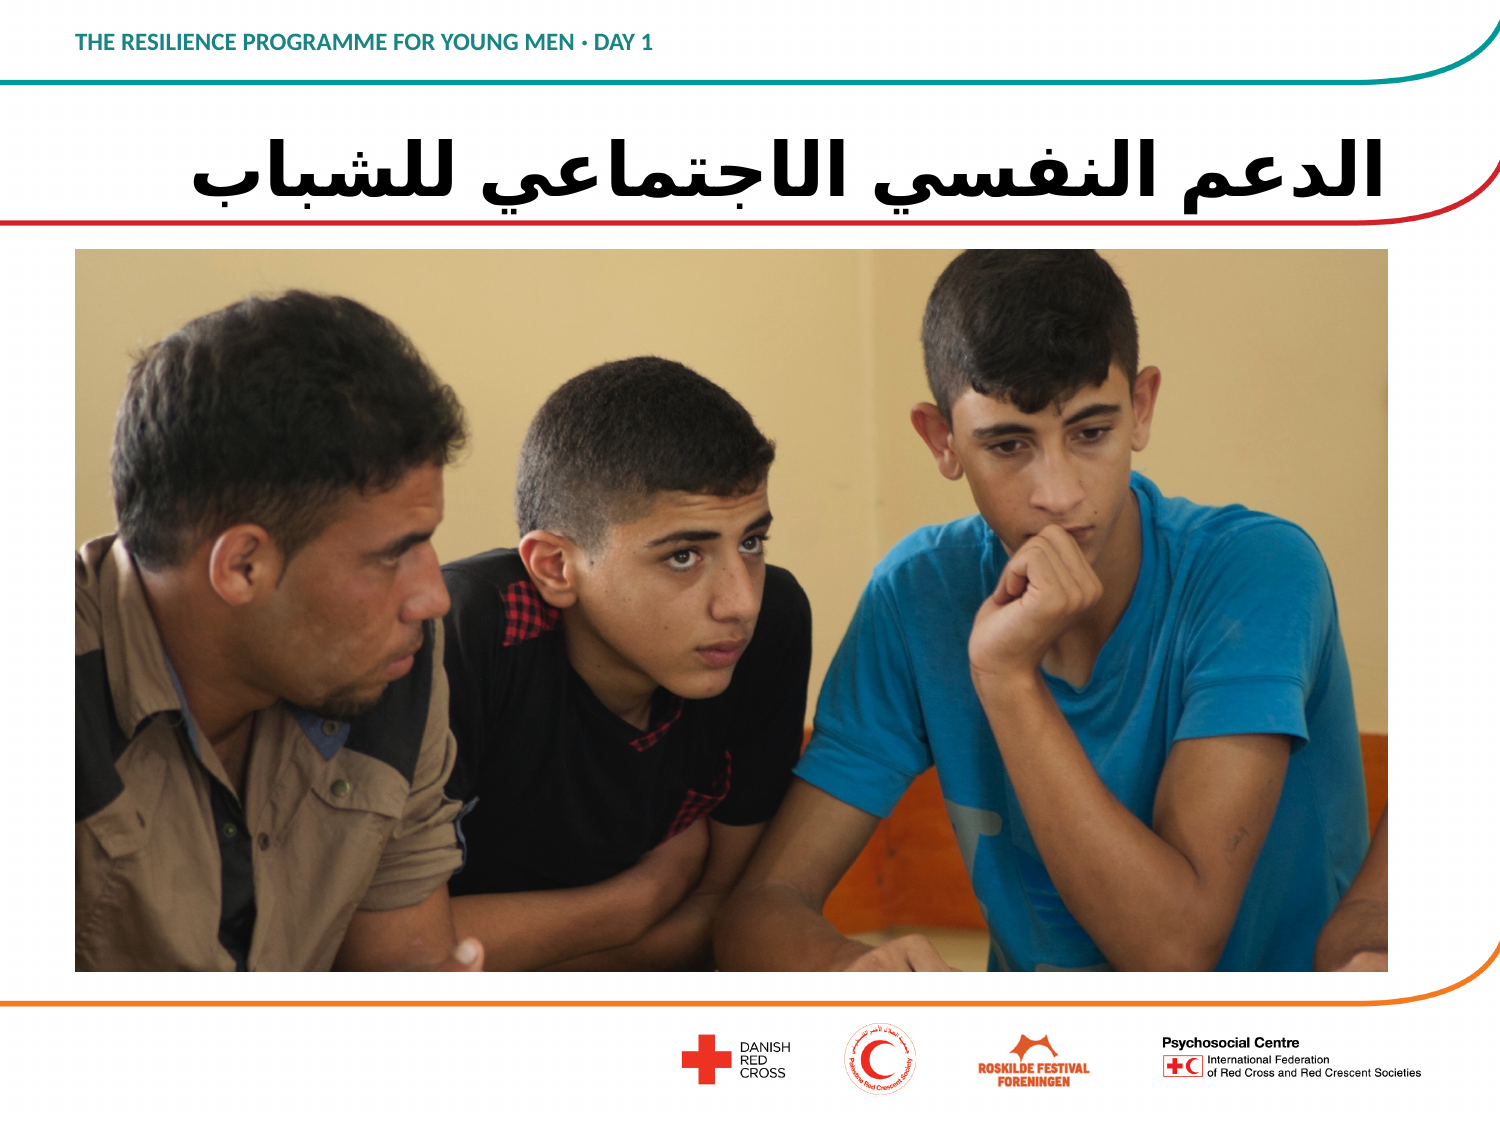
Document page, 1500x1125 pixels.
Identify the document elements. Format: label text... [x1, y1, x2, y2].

picture [0, 0, 1500, 1125]
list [74, 249, 1388, 973]
title الدعم النفسي الاجتماعي للشباب [75, 95, 1388, 238]
